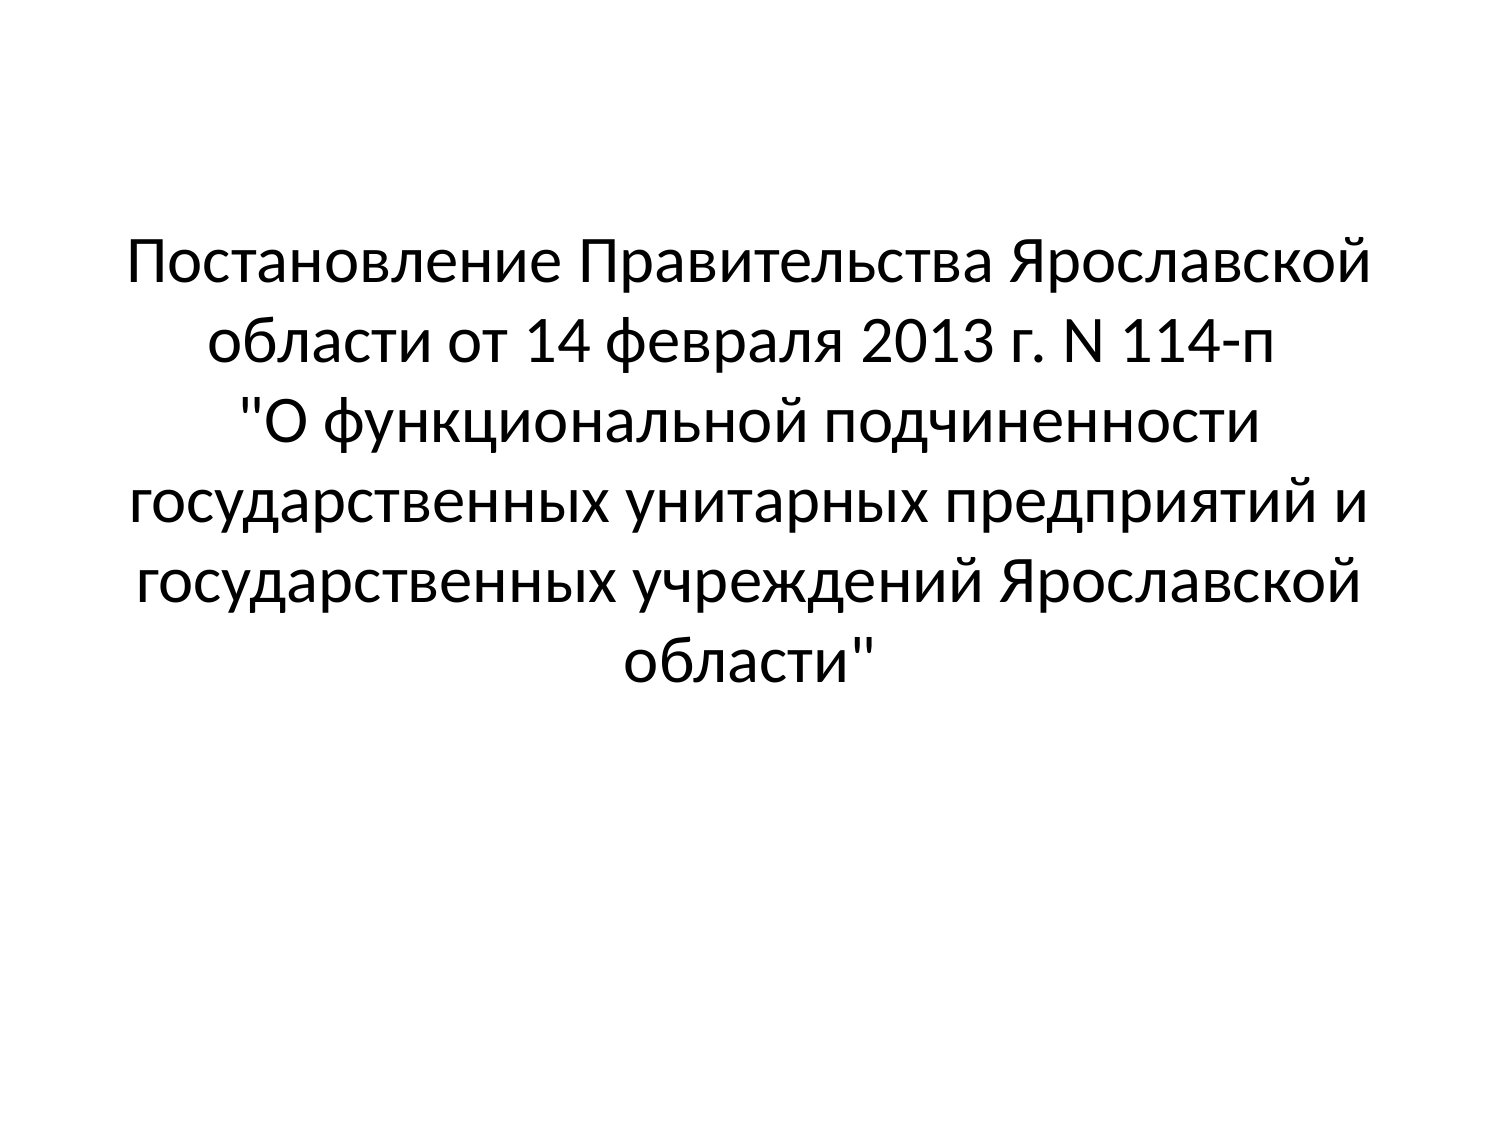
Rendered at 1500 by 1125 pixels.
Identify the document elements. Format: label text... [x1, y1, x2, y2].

list Постановление Правительства Ярославской области от 14 февраля 2013 г. N 114-п "О функциональной подчиненности государственных унитарных предприятий и государственных учреждений Ярославской области" [75, 208, 1425, 1005]
